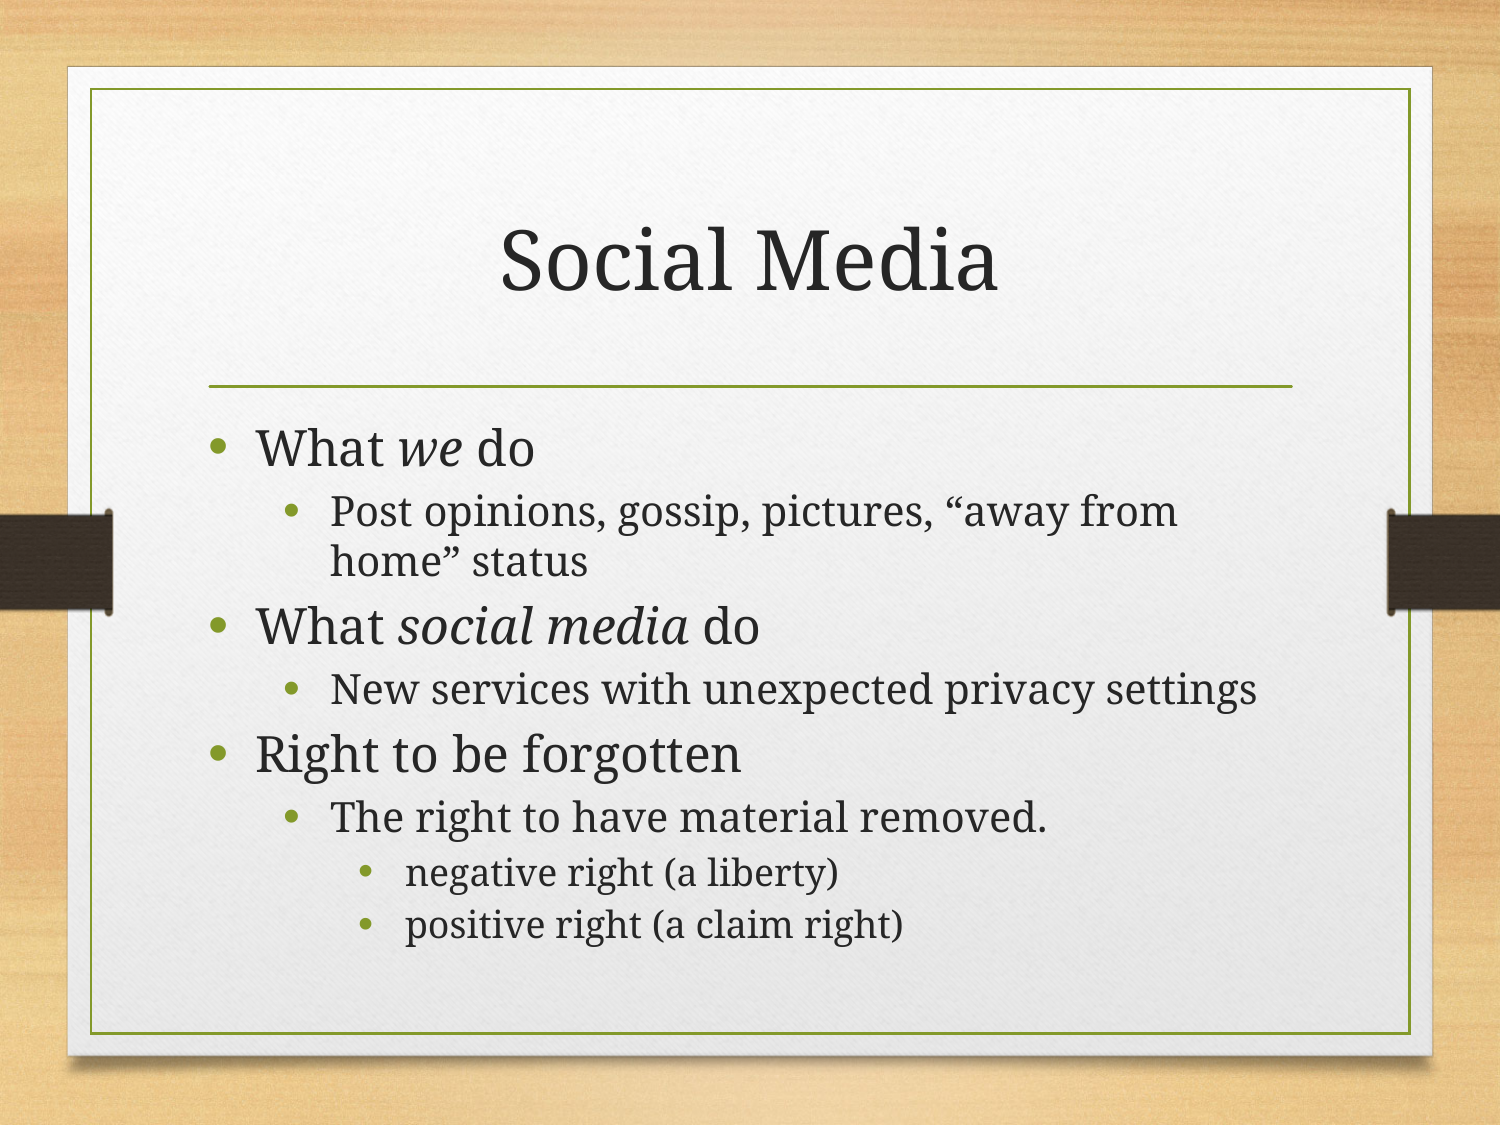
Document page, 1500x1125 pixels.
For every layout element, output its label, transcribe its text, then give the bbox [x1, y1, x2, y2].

list What we do Post opinions, gossip, pictures, “away from home” status What social media do New services with unexpected privacy settings Right to be forgotten The right to have material removed. negative right (a liberty) positive right (a claim right) [193, 408, 1309, 974]
picture [0, 0, 1500, 1125]
title Social Media [193, 150, 1309, 365]
